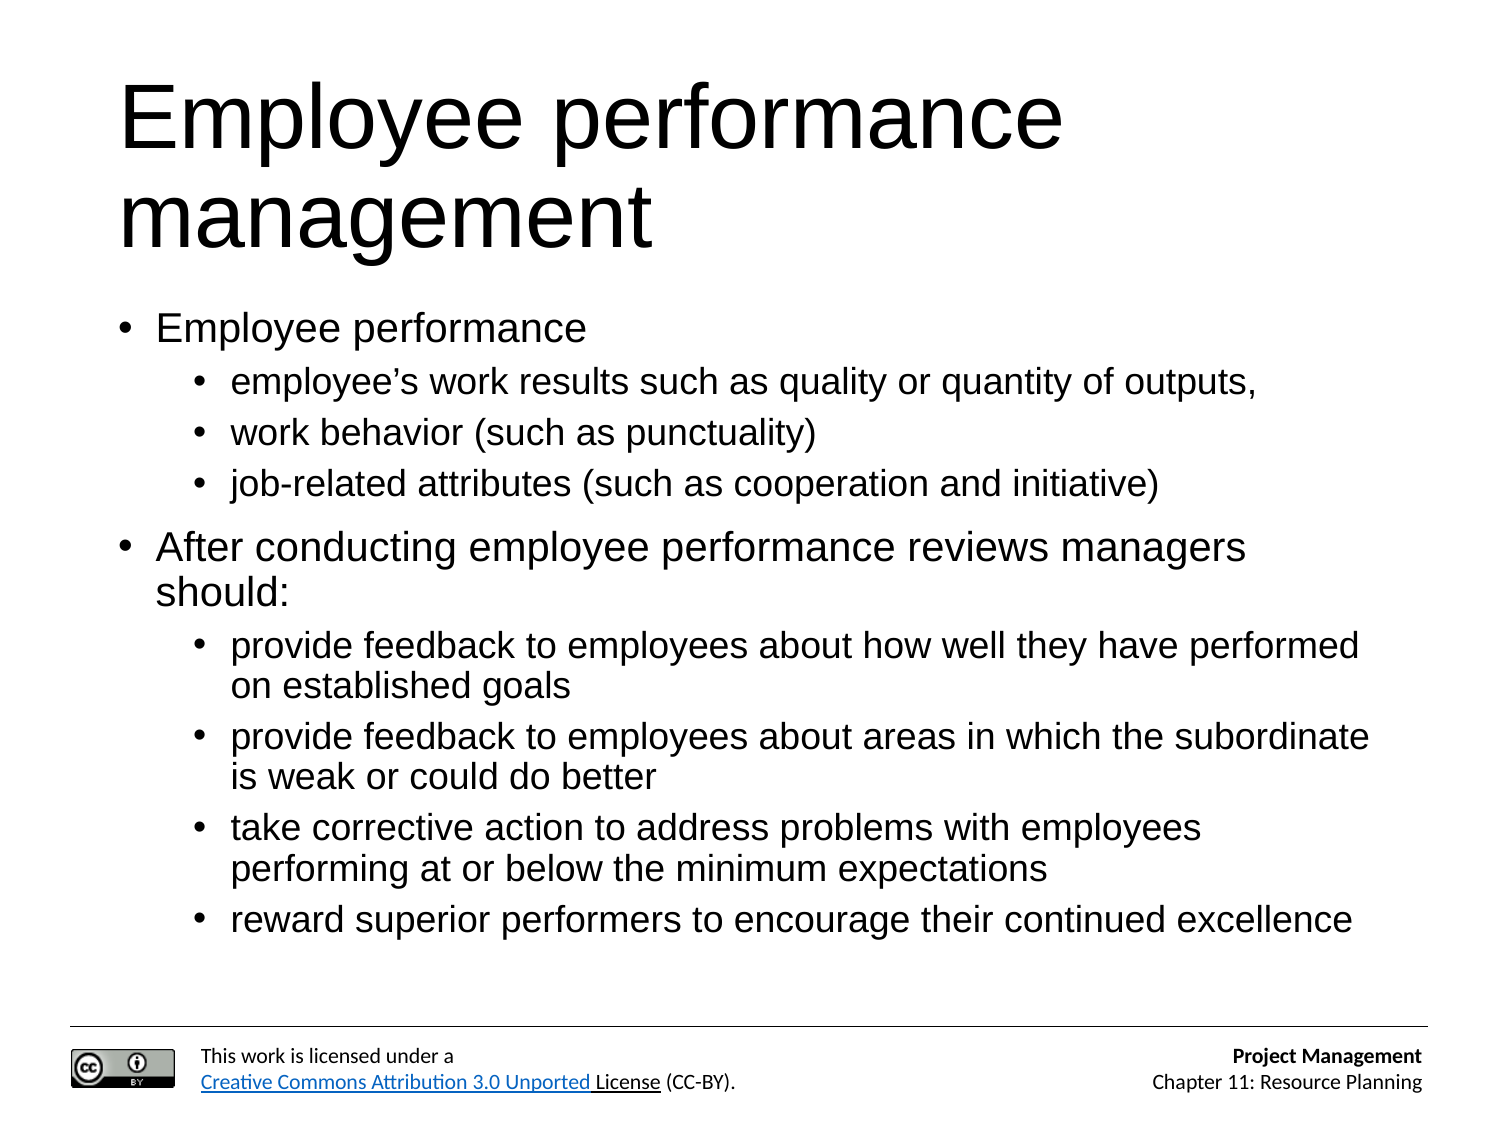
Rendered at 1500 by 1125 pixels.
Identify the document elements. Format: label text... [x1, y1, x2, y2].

picture [71, 1049, 175, 1088]
list Employee performance employee’s work results such as quality or quantity of outputs, work behavior (such as punctuality) job-related attributes (such as cooperation and initiative) After conducting employee performance reviews managers should: provide feedback to employees about how well they have performed on established goals provide feedback to employees about areas in which the subordinate is weak or could do better take corrective action to address problems with employees performing at or below the minimum expectations reward superior performers to encourage their continued excellence [103, 299, 1397, 1014]
title Employee performance management [103, 59, 1397, 278]
